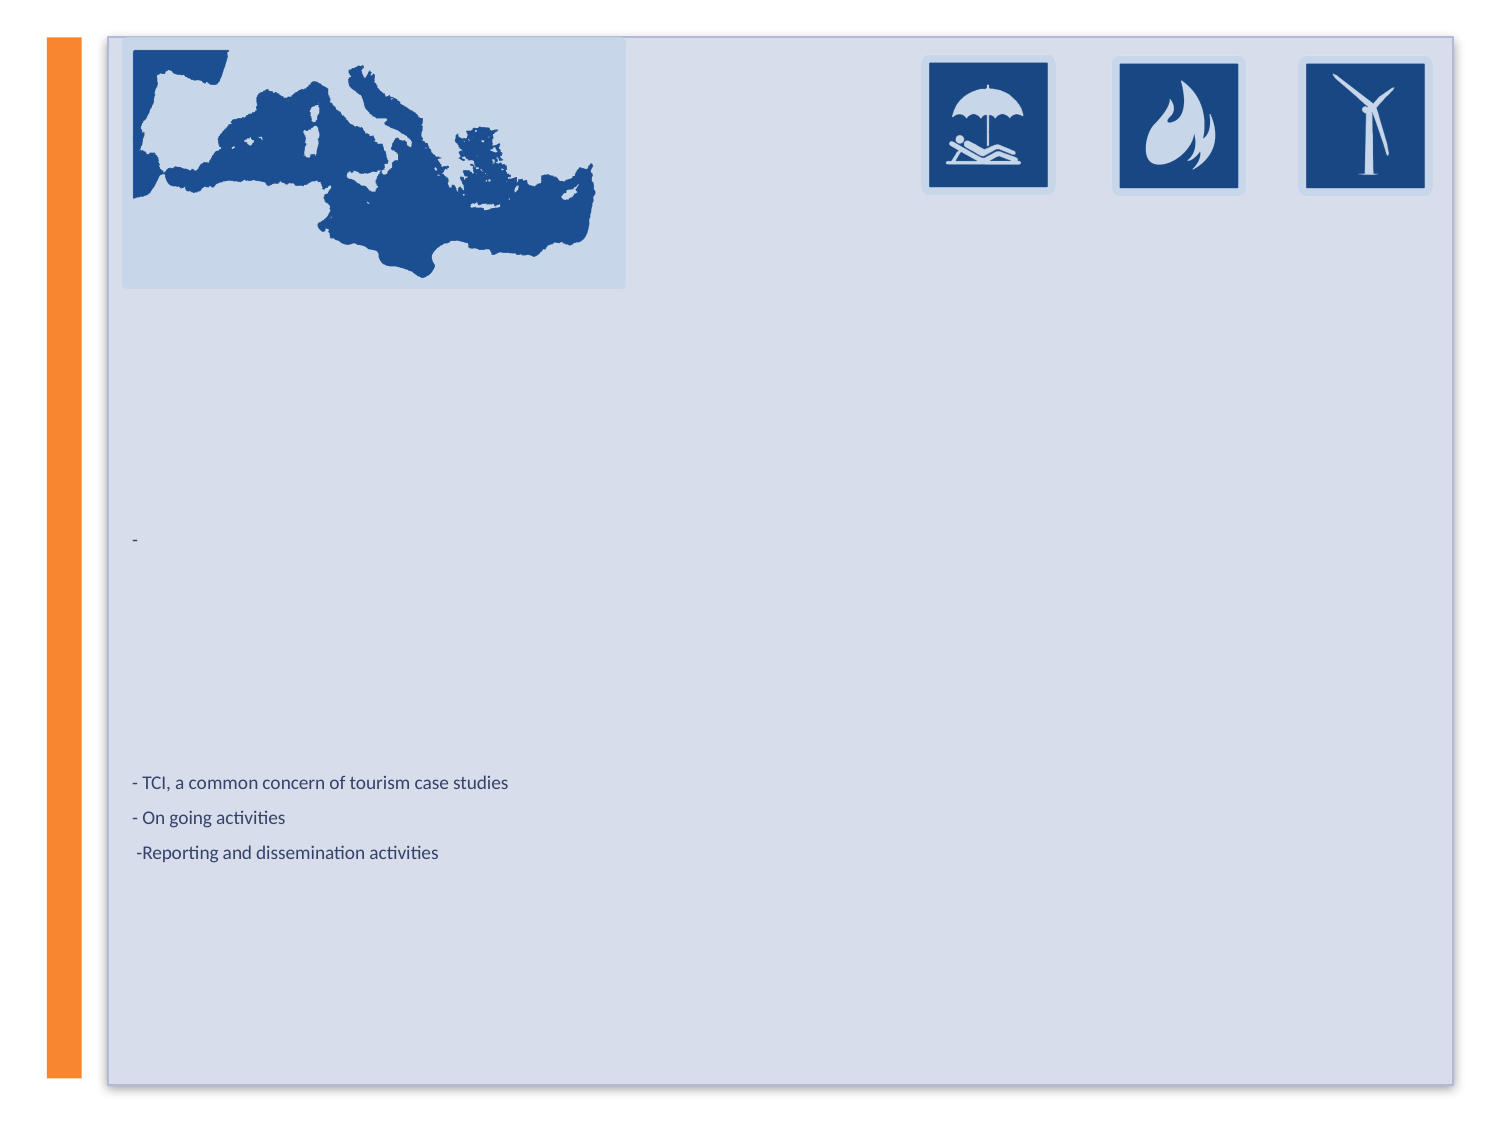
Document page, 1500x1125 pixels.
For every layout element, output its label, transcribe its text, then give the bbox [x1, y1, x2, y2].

title - - TCI, a common concern of tourism case studies - On going activities -Reporting and dissemination activities [116, 326, 1428, 929]
picture [901, 39, 1451, 217]
picture [100, 19, 649, 290]
